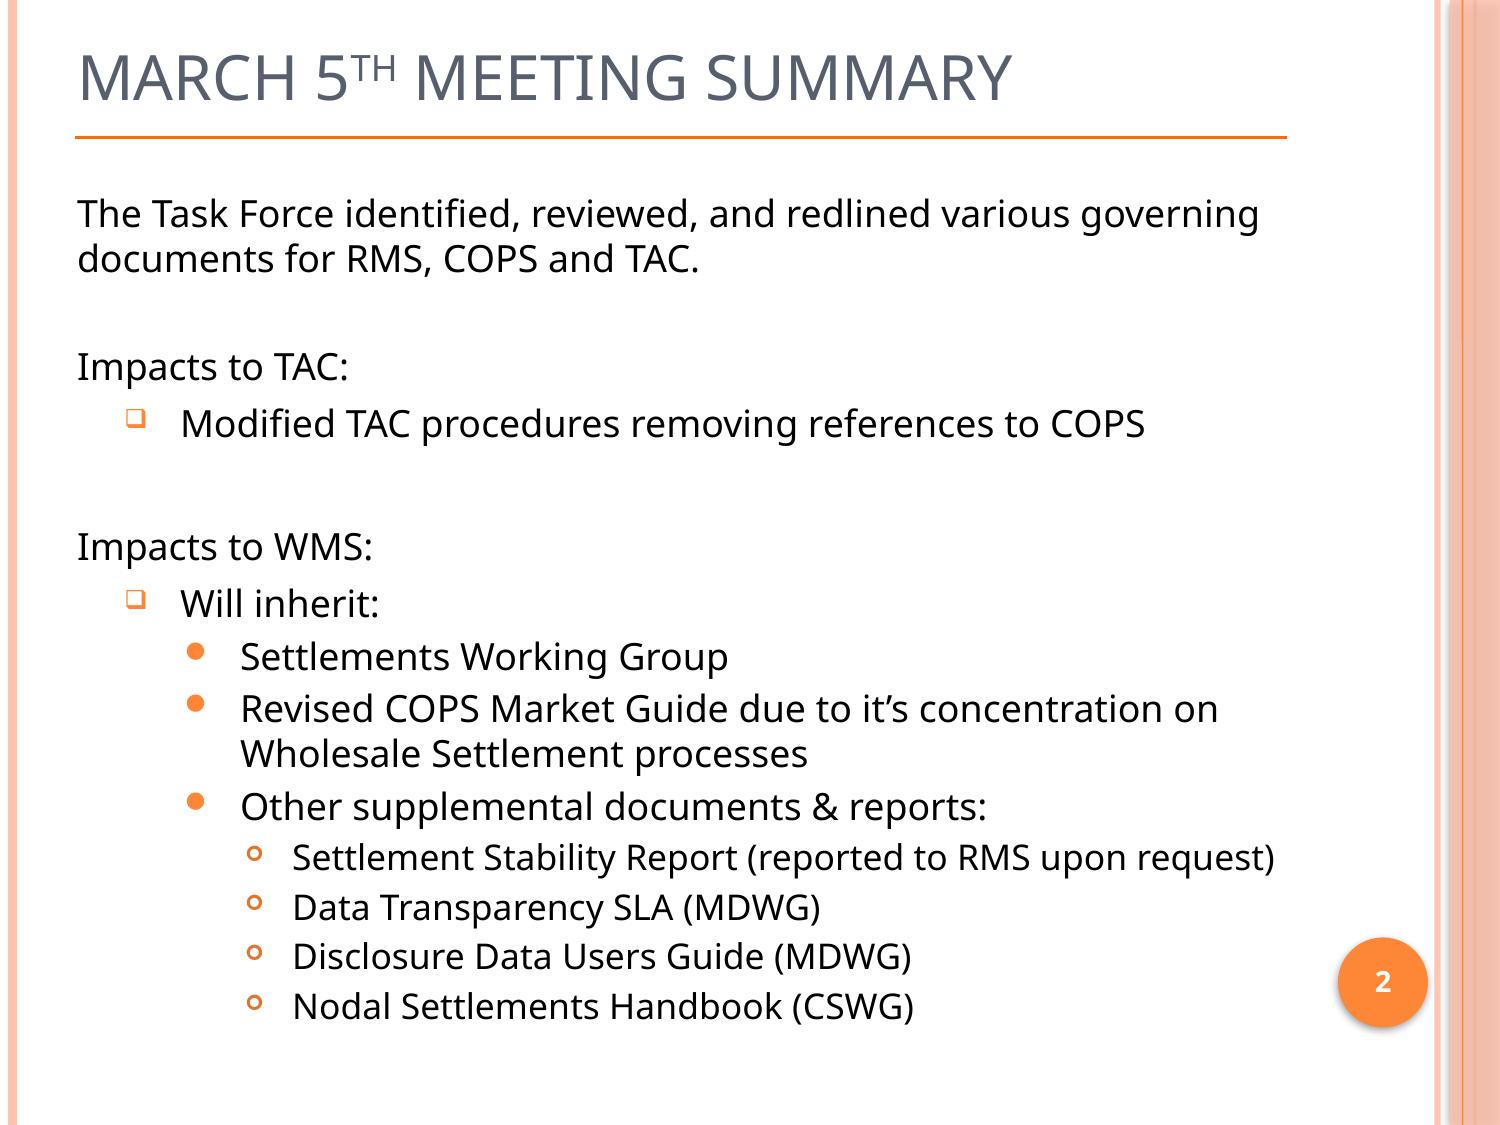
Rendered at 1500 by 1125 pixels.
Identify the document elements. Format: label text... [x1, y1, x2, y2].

text_box The Task Force identified, reviewed, and redlined various governing documents for RMS, COPS and TAC. Impacts to TAC: Modified TAC procedures removing references to COPS Impacts to WMS: Will inherit: Settlements Working Group Revised COPS Market Guide due to it’s concentration on Wholesale Settlement processes Other supplemental documents & reports: Settlement Stability Report (reported to RMS upon request) Data Transparency SLA (MDWG) Disclosure Data Users Guide (MDWG) Nodal Settlements Handbook (CSWG) [62, 149, 1425, 1091]
slide_number 2 [1425, 940, 1434, 1027]
title March 5th meeting summary [62, 24, 1288, 121]
